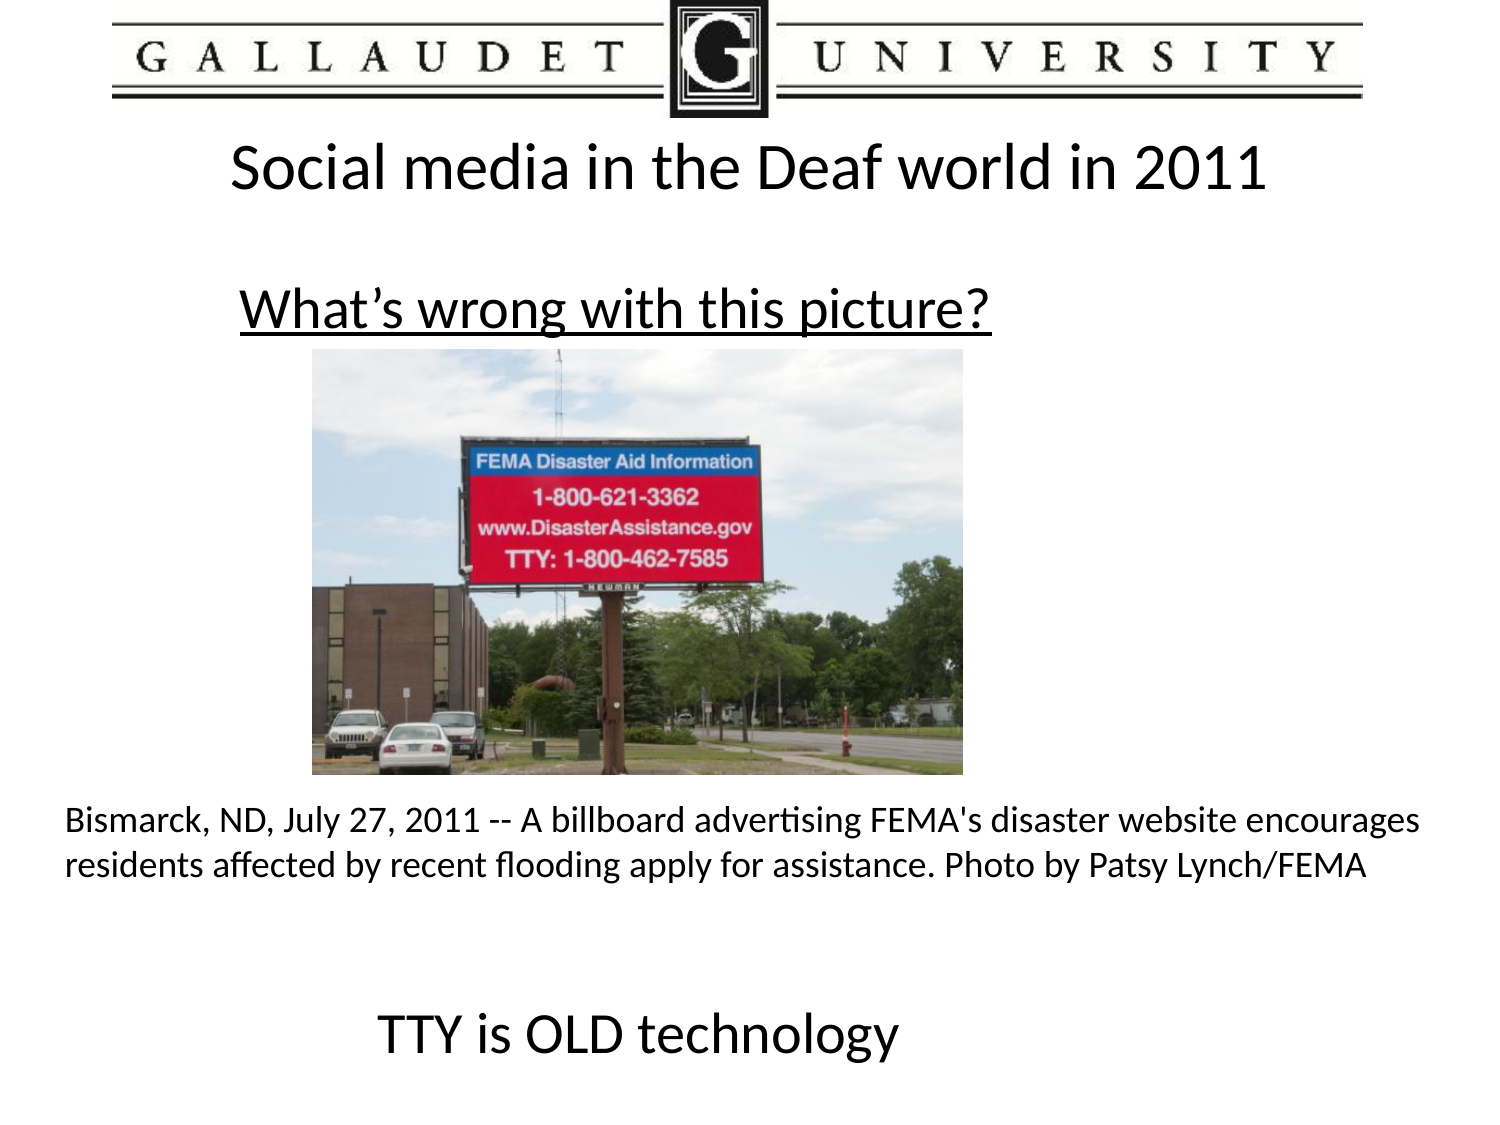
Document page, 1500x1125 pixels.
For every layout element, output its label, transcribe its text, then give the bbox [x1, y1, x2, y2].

text_box What’s wrong with this picture? [224, 262, 1125, 348]
picture [312, 349, 963, 776]
title Social media in the Deaf world in 2011 [75, 112, 1425, 213]
text_box Bismarck, ND, July 27, 2011 -- A billboard advertising FEMA's disaster website encourages residents affected by recent flooding apply for assistance. Photo by Patsy Lynch/FEMA [50, 787, 1438, 893]
text_box TTY is OLD technology [362, 987, 963, 1073]
picture [112, 0, 1363, 118]
